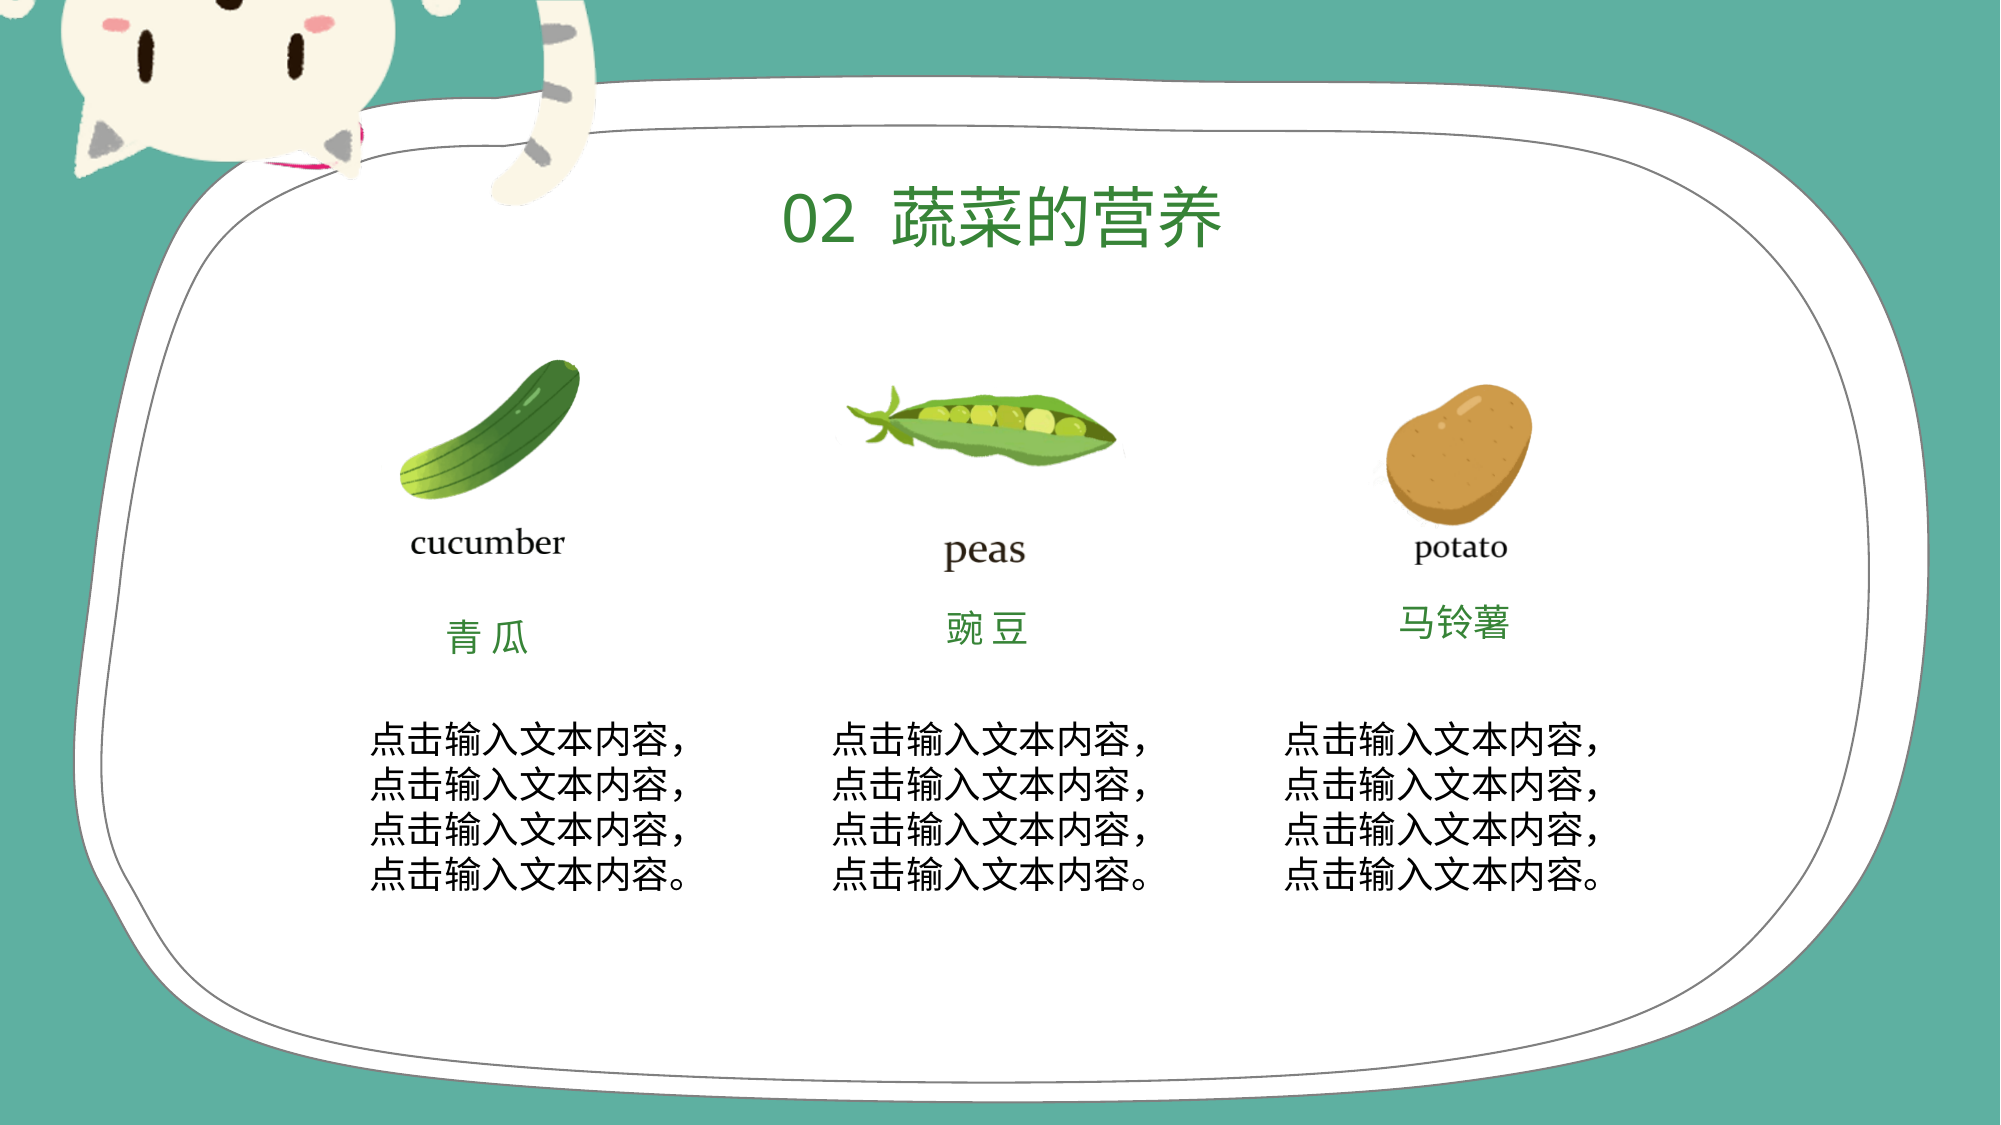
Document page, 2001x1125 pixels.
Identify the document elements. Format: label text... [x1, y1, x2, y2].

text_box 点击输入文本内容，点击输入文本内容，点击输入文本内容，点击输入文本内容。 [354, 708, 722, 994]
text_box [835, 385, 1184, 696]
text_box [1368, 382, 1636, 690]
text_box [381, 359, 683, 705]
text_box 02 蔬菜的营养 [766, 168, 1270, 264]
text_box 点击输入文本内容，点击输入文本内容，点击输入文本内容，点击输入文本内容。 [1269, 708, 1636, 994]
text_box 点击输入文本内容，点击输入文本内容，点击输入文本内容，点击输入文本内容。 [816, 708, 1184, 994]
picture [0, 0, 597, 217]
